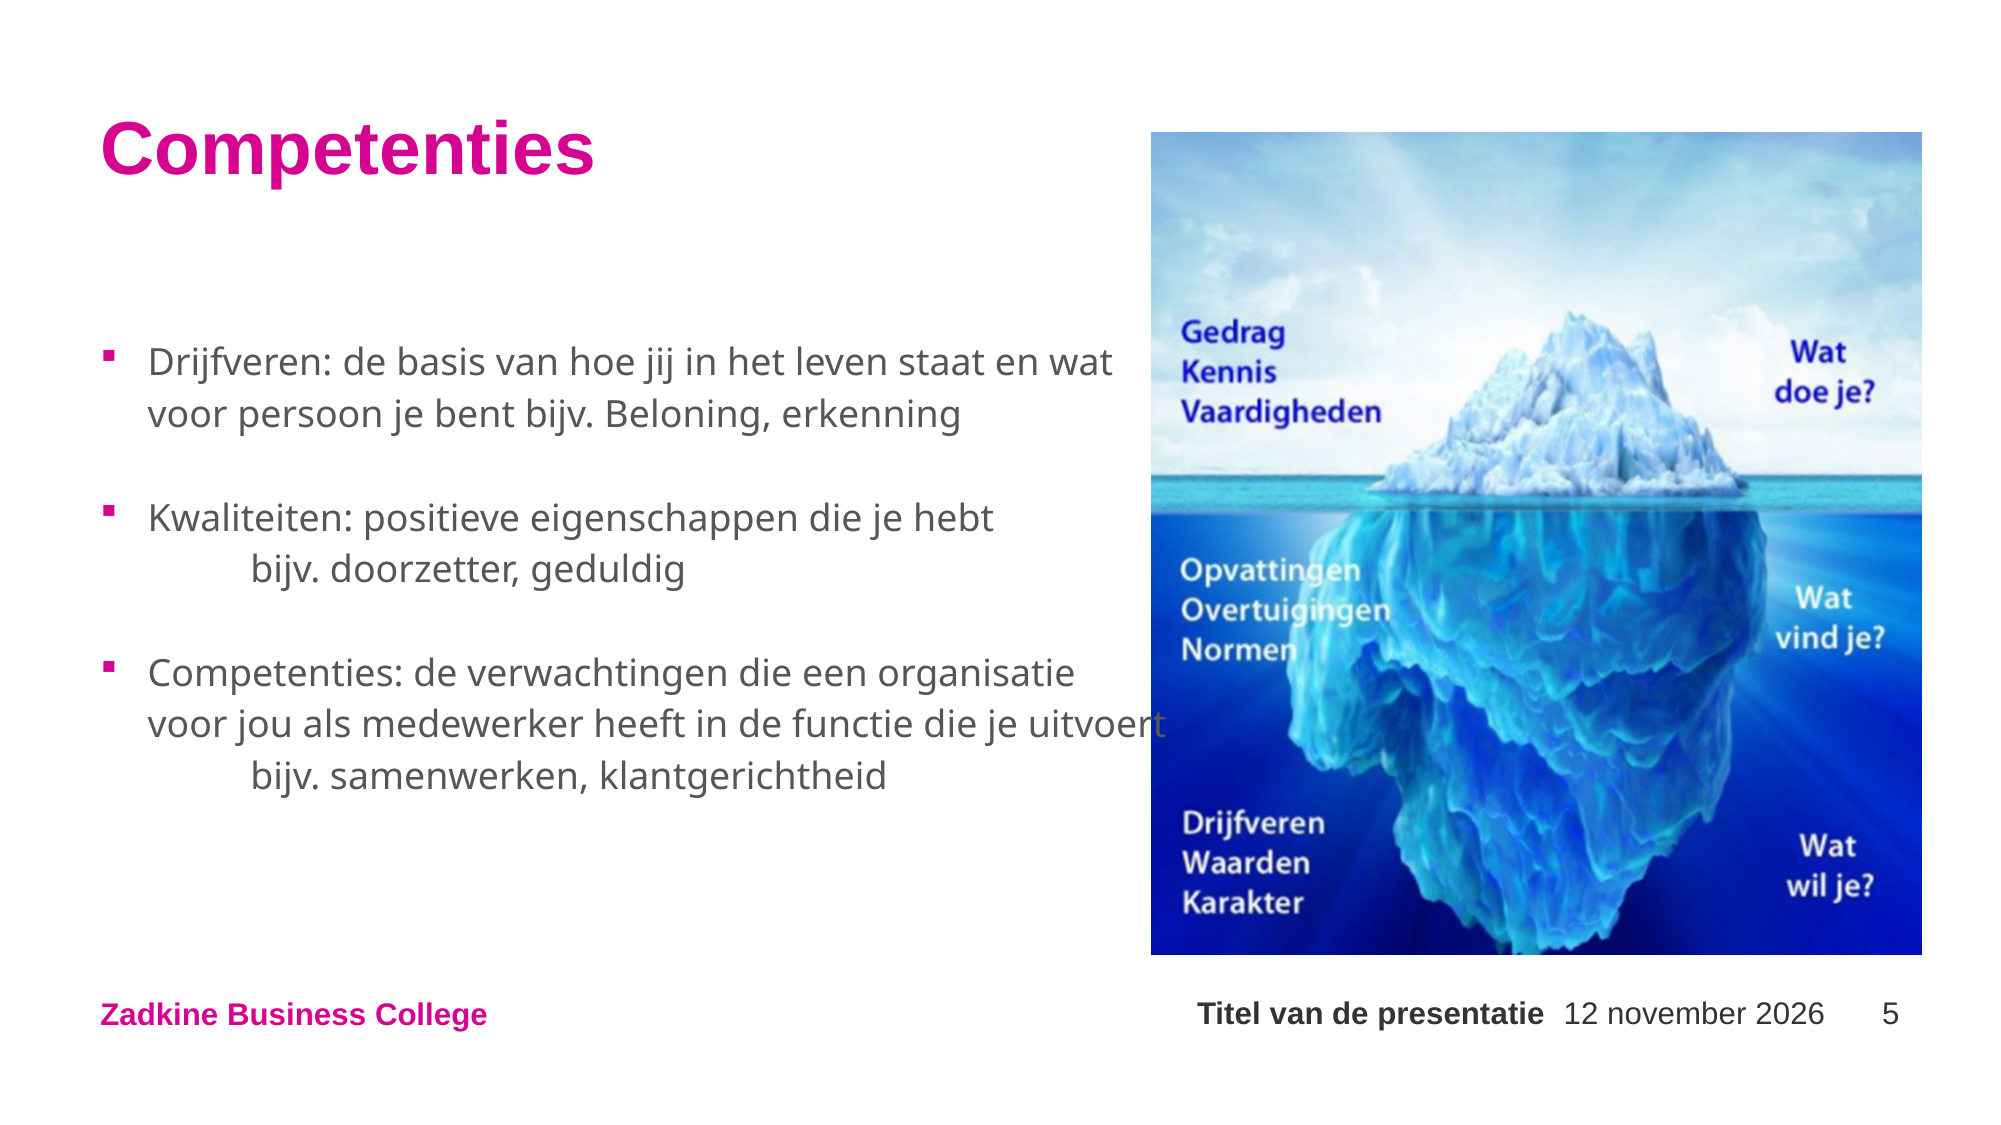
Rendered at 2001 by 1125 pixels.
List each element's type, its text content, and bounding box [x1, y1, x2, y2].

picture [1151, 132, 1922, 955]
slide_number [1546, 993, 1825, 1033]
title Competenties [100, 100, 1900, 190]
slide_number 5 [1825, 993, 1900, 1033]
list Drijfveren: de basis van hoe jij in het leven staat en wat voor persoon je bent bijv. Beloning, erkenning Kwaliteiten: positieve eigenschappen die je hebt bijv. doorzetter, geduldig Competenties: de verwachtingen die een organisatie voor jou als medewerker heeft in de functie die je uitvoert bijv. samenwerken, klantgerichtheid [100, 331, 1151, 917]
footer Titel van de presentatie [870, 993, 1546, 1033]
